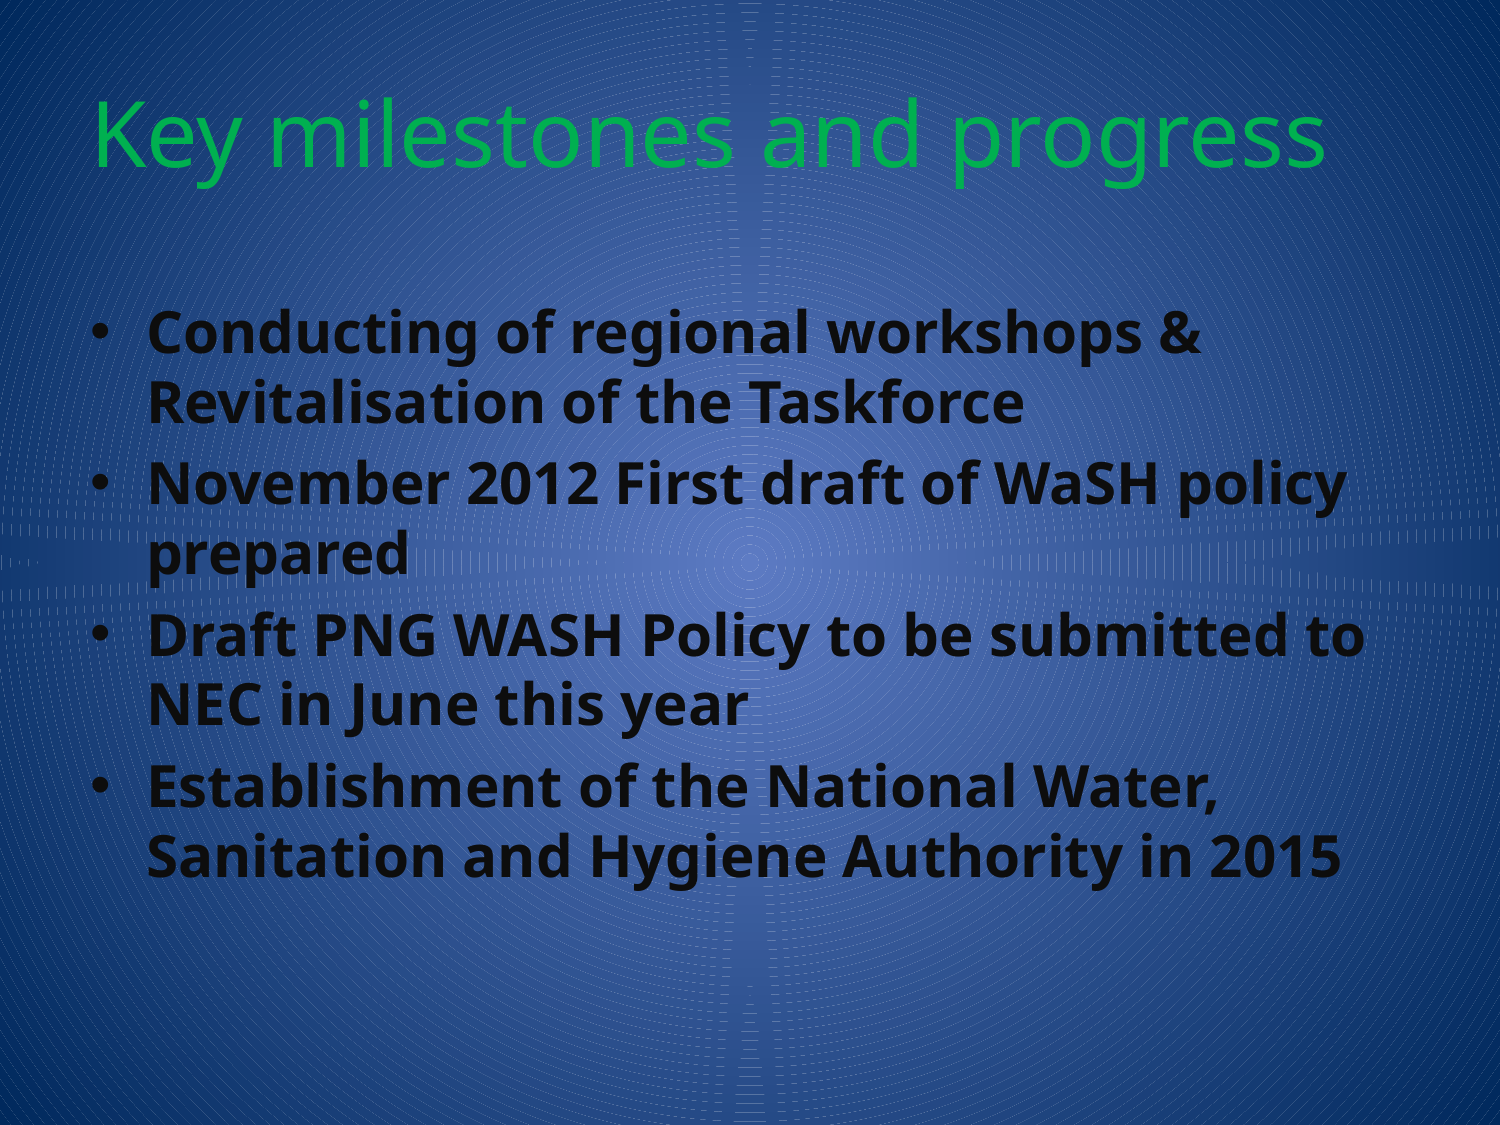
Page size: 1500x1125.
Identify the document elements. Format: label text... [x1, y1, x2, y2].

text_box Key milestones and progress [75, 37, 1500, 225]
list Conducting of regional workshops & Revitalisation of the Taskforce November 2012 First draft of WaSH policy prepared Draft PNG WASH Policy to be submitted to NEC in June this year Establishment of the National Water, Sanitation and Hygiene Authority in 2015 [75, 287, 1425, 1100]
